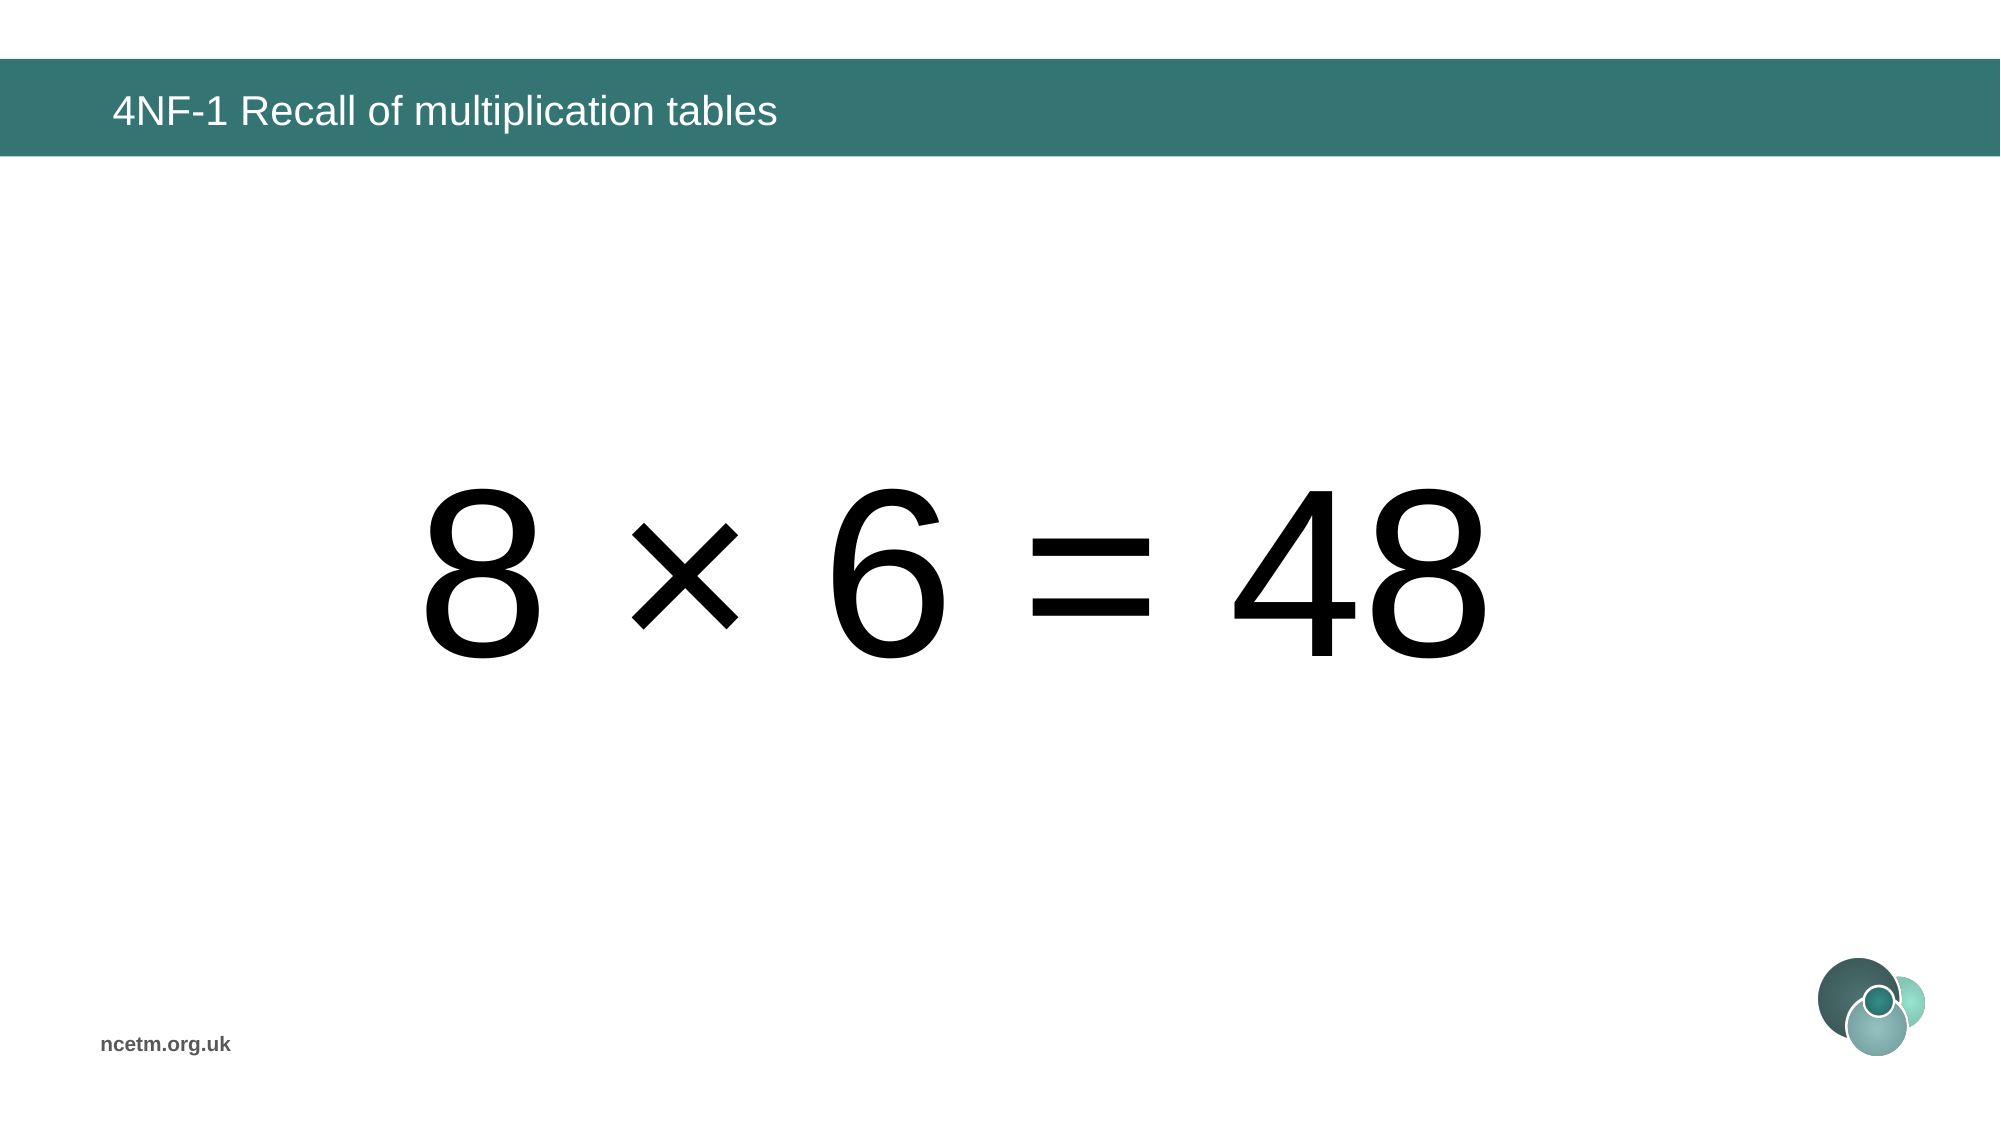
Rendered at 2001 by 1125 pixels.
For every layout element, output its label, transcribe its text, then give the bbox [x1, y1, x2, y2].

text_box 48 [1214, 409, 1511, 712]
title 4NF-1 Recall of multiplication tables [97, 76, 1945, 147]
picture [1818, 958, 1925, 1056]
text_box 8 × 6 = [401, 409, 1214, 712]
